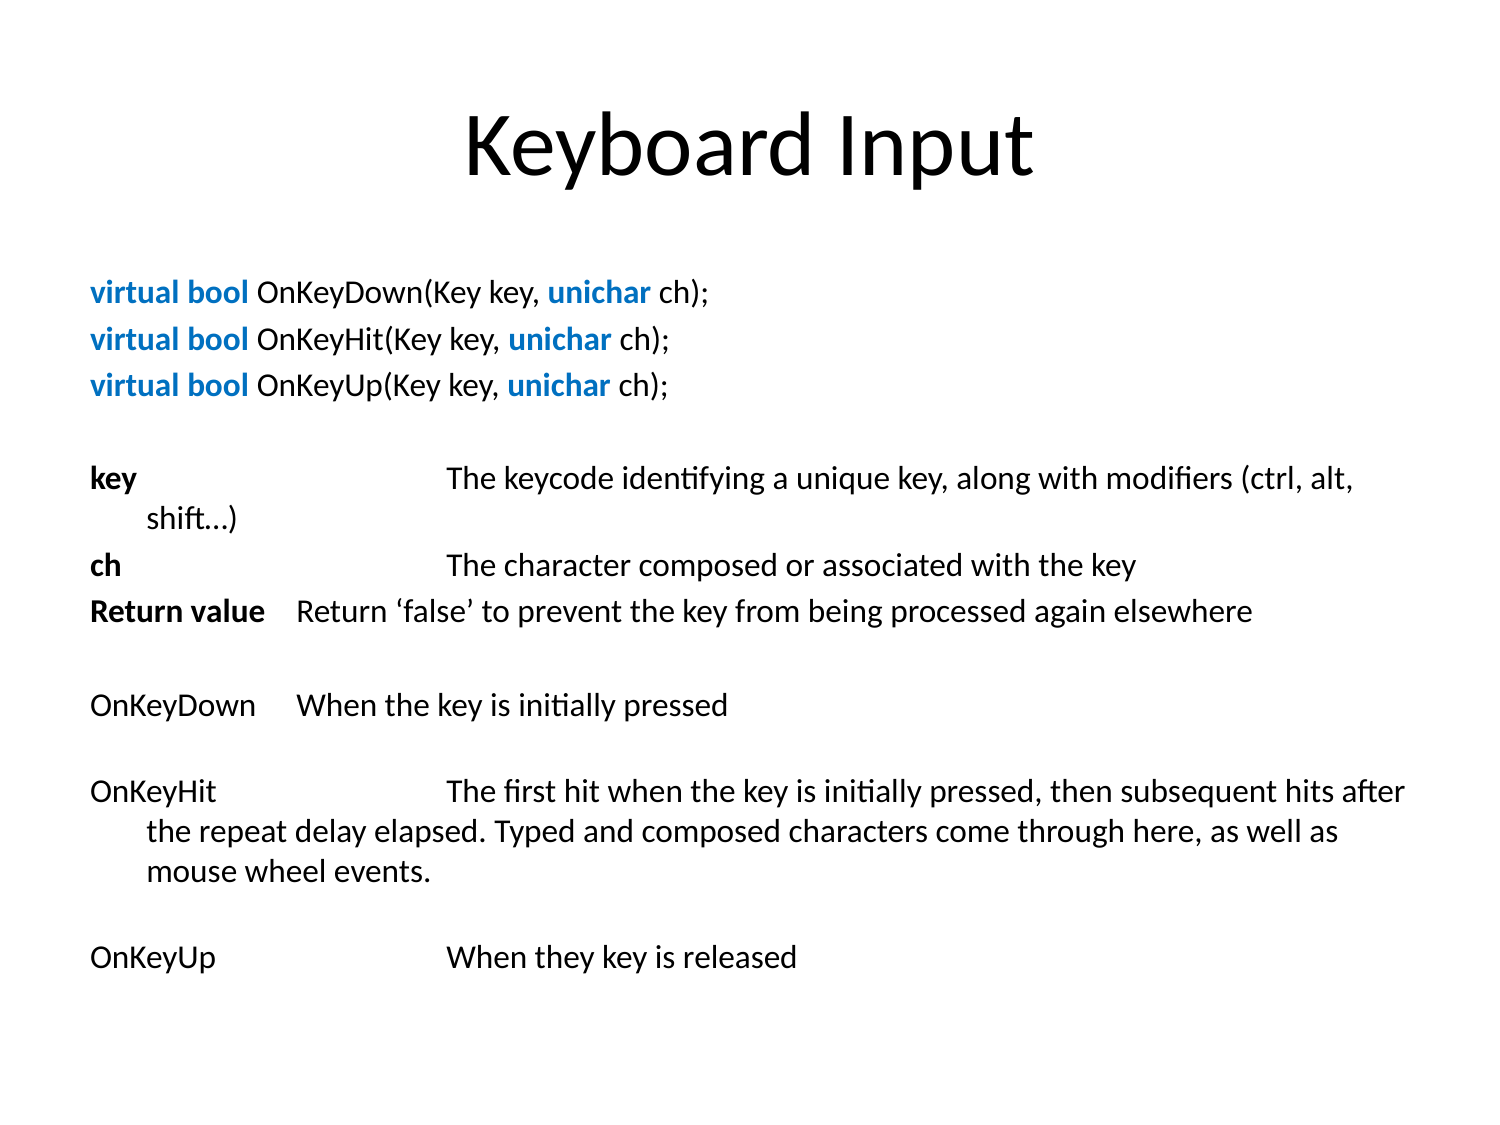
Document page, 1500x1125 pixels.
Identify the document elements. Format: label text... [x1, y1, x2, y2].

list virtual bool OnKeyDown(Key key, unichar ch); virtual bool OnKeyHit(Key key, unichar ch); virtual bool OnKeyUp(Key key, unichar ch); key The keycode identifying a unique key, along with modifiers (ctrl, alt, shift…) ch The character composed or associated with the key Return value Return ‘false’ to prevent the key from being processed again elsewhere OnKeyDown When the key is initially pressed OnKeyHit The first hit when the key is initially pressed, then subsequent hits after the repeat delay elapsed. Typed and composed characters come through here, as well as mouse wheel events. OnKeyUp When they key is released [75, 262, 1425, 1005]
title Keyboard Input [75, 45, 1425, 233]
